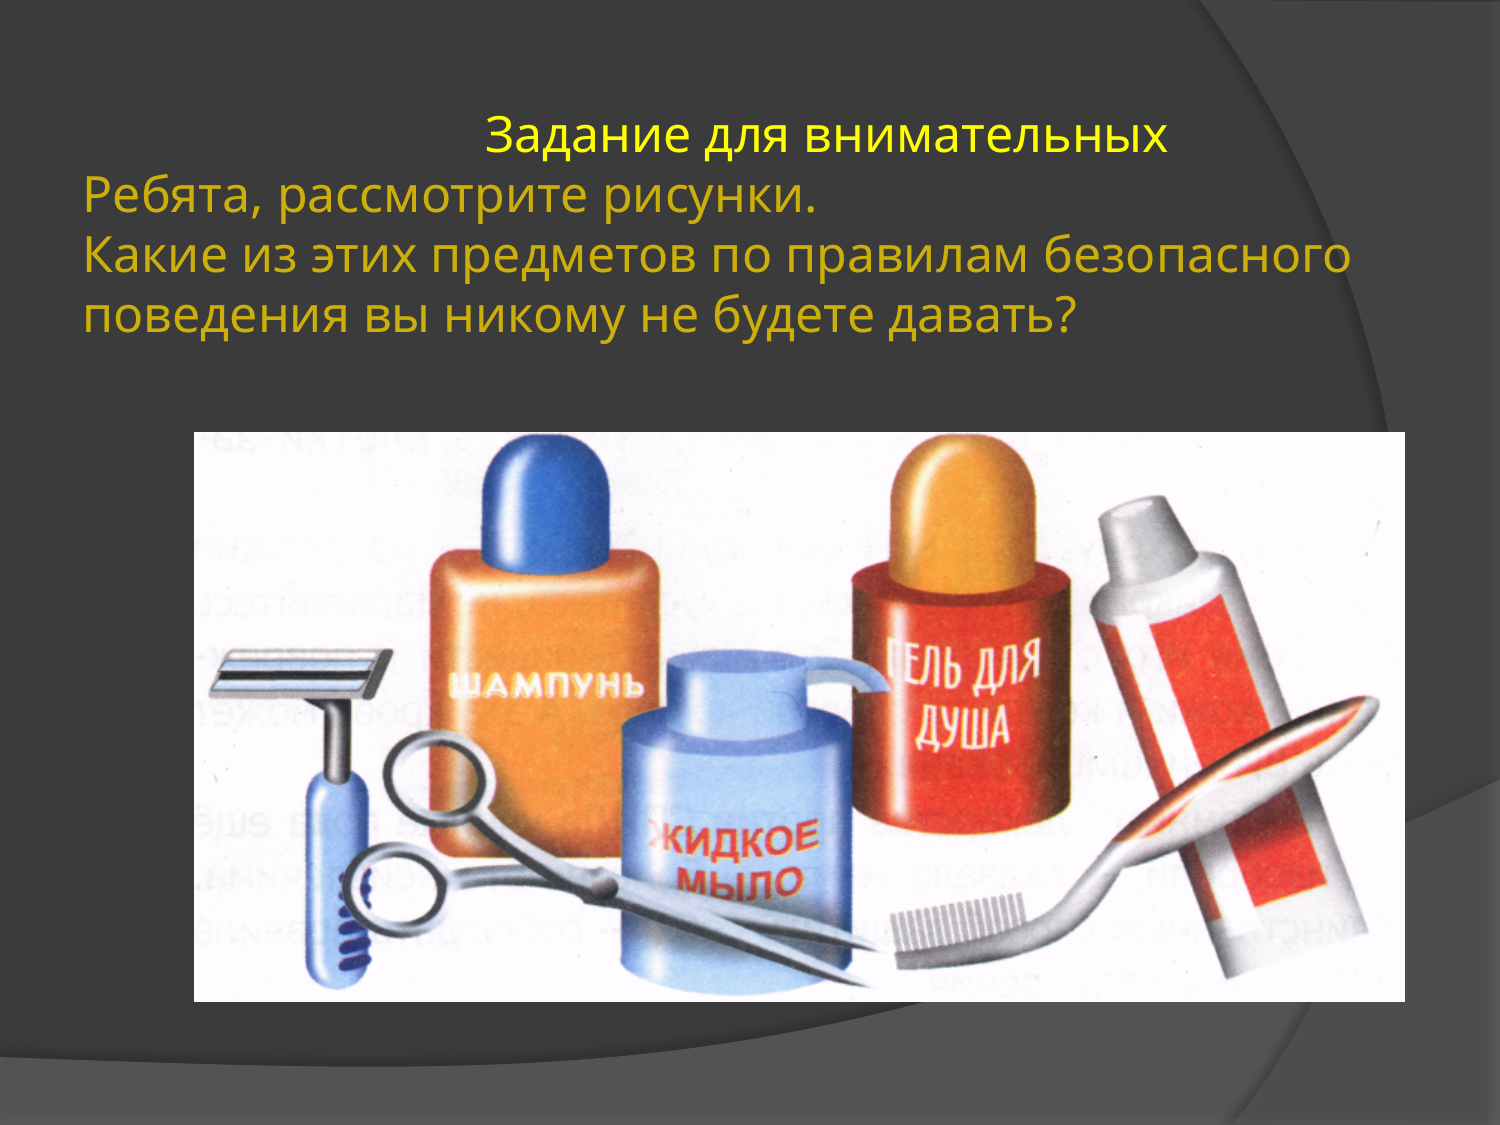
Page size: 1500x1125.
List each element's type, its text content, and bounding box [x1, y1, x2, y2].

title Задание для внимательных Ребята, рассмотрите рисунки. Какие из этих предметов по правилам безопасного поведения вы никому не будете давать? [75, 76, 1425, 369]
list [194, 432, 1405, 1003]
